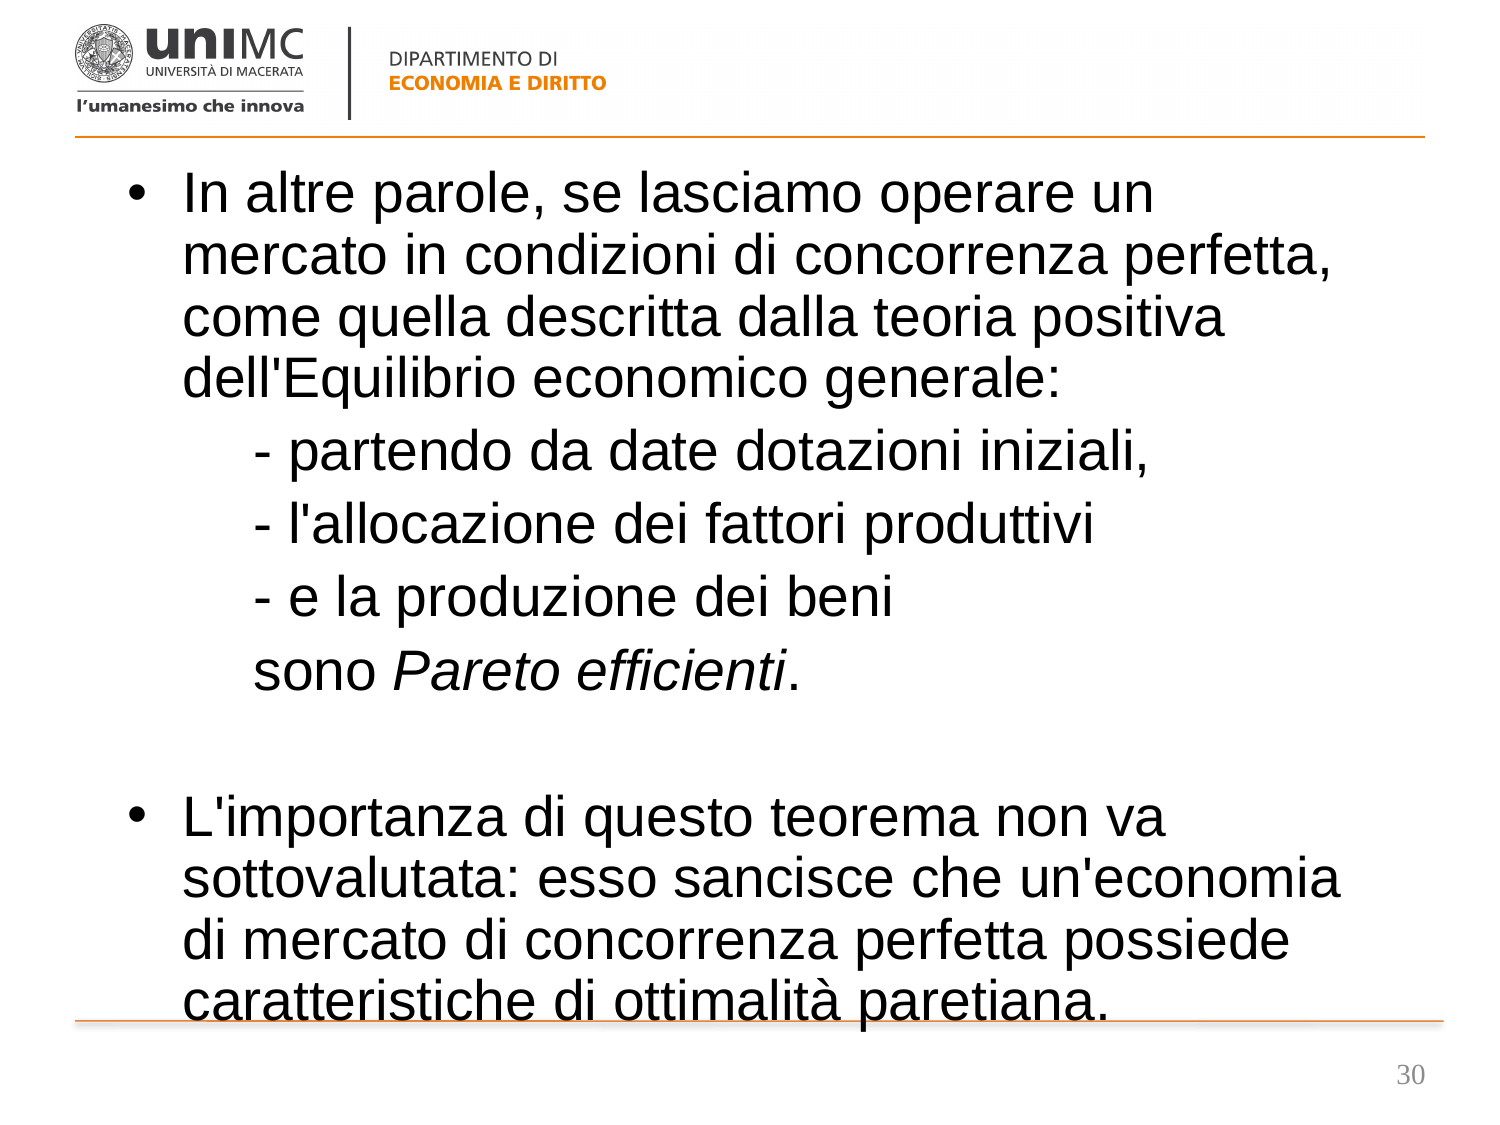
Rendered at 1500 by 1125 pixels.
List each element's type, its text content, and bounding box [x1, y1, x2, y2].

slide_number 30 [1091, 1042, 1442, 1103]
list In altre parole, se lasciamo operare un mercato in condizioni di concorrenza perfetta, come quella descritta dalla teoria positiva dell'Equilibrio economico generale: - partendo da date dotazioni iniziali, - l'allocazione dei fattori produttivi - e la produzione dei beni sono Pareto efficienti. L'importanza di questo teorema non va sottovalutata: esso sancisce che un'economia di mercato di concorrenza perfetta possiede caratteristiche di ottimalità paretiana. [112, 156, 1388, 1043]
picture [75, 24, 1425, 138]
